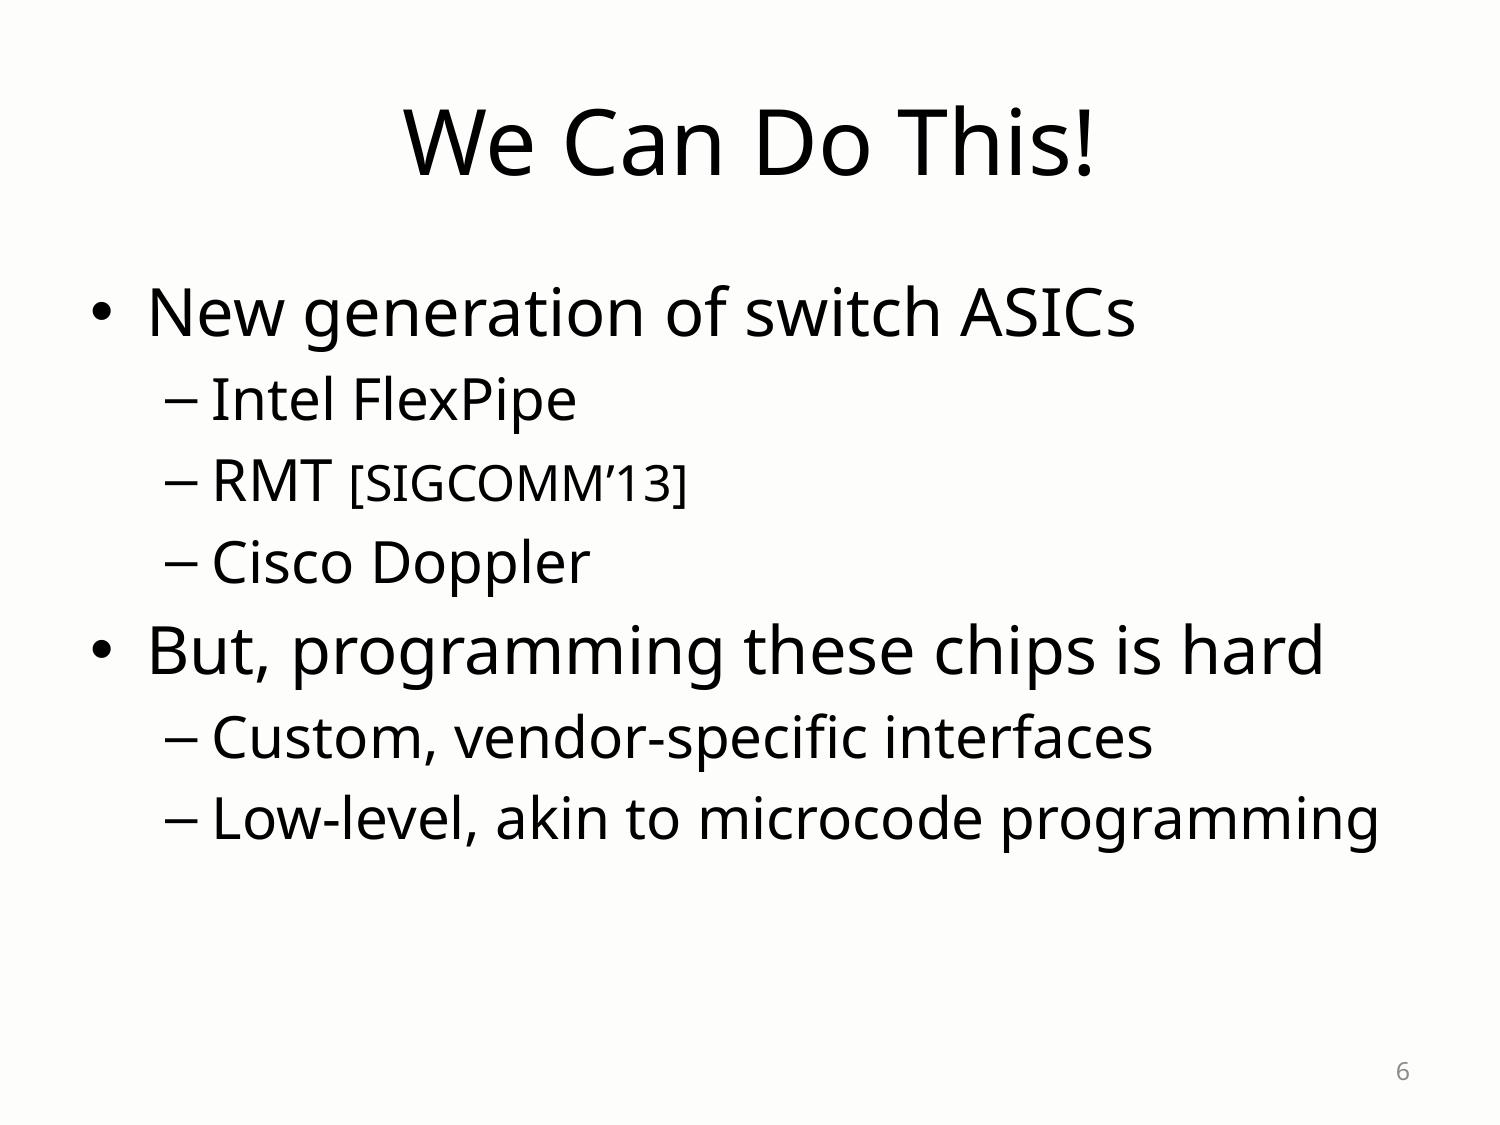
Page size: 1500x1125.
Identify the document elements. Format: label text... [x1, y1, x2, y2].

title We Can Do This! [75, 45, 1425, 233]
list New generation of switch ASICs Intel FlexPipe RMT [SIGCOMM’13] Cisco Doppler But, programming these chips is hard Custom, vendor-specific interfaces Low-level, akin to microcode programming [75, 262, 1454, 1005]
slide_number 6 [1074, 1042, 1425, 1103]
